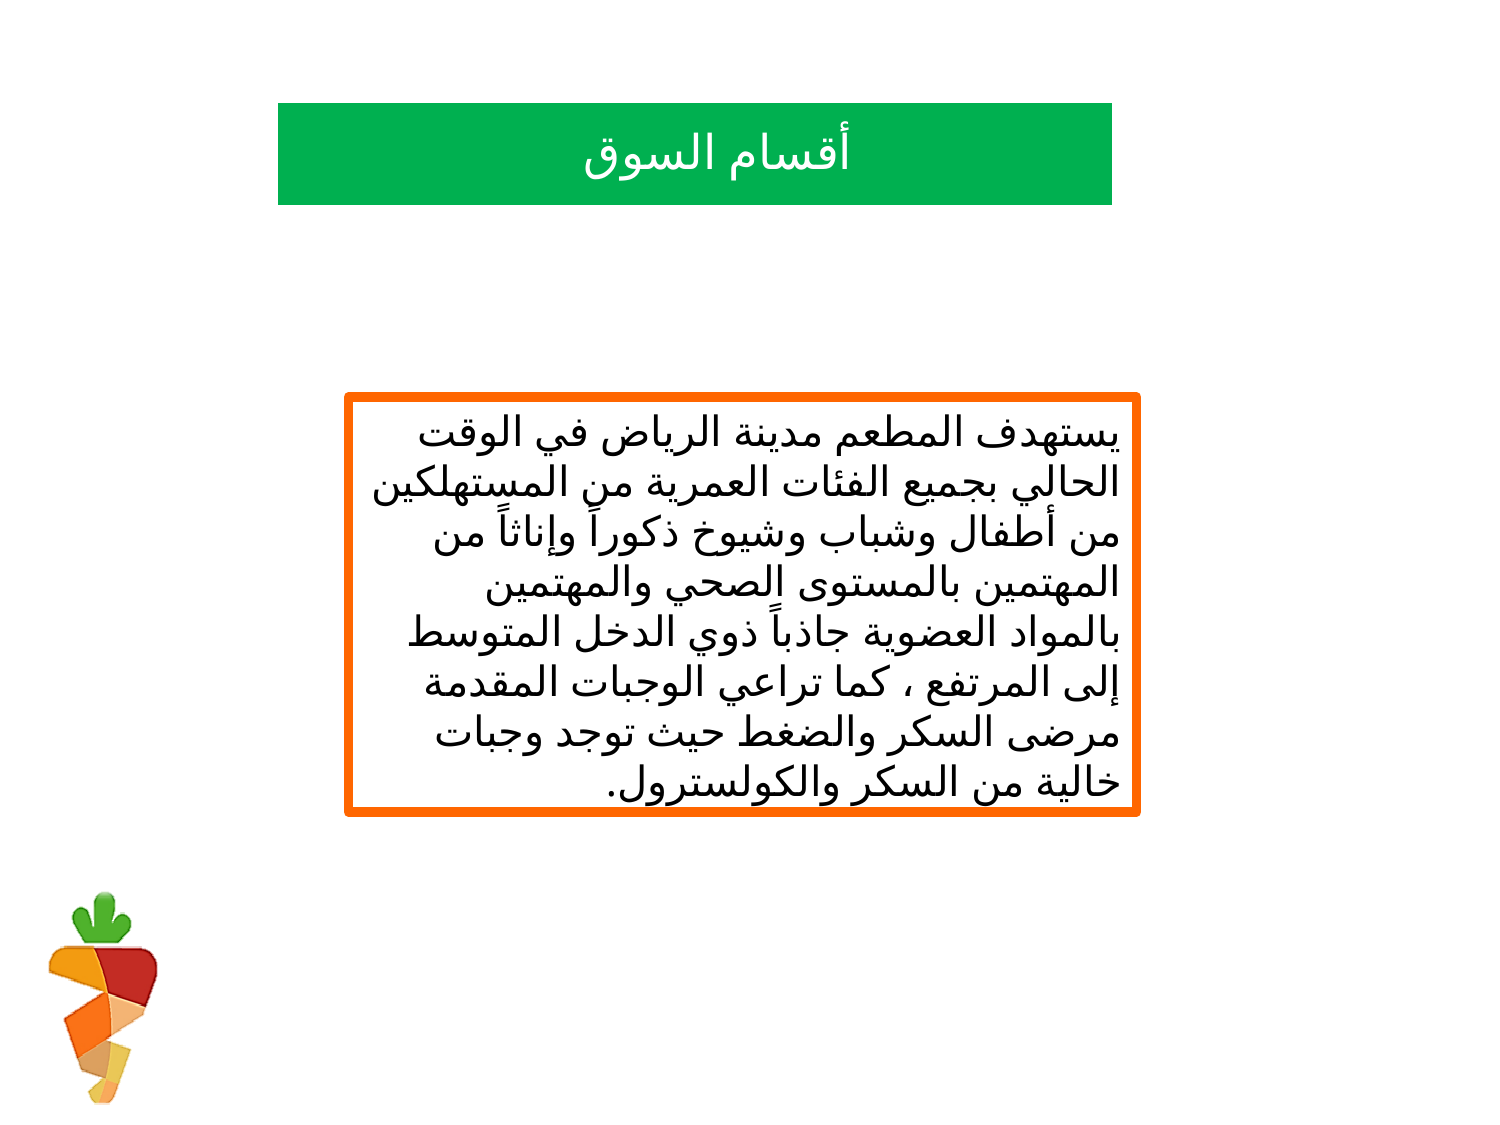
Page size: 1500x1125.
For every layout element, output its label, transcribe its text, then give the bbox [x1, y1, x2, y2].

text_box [277, 101, 1114, 207]
picture [41, 889, 163, 1105]
text_box يستهدف المطعم مدينة الرياض في الوقت الحالي بجميع الفئات العمرية من المستهلكين من أطفال وشباب وشيوخ ذكوراً وإناثاً من المهتمين بالمستوى الصحي والمهتمين بالمواد العضوية جاذباً ذوي الدخل المتوسط إلى المرتفع ، كما تراعي الوجبات المقدمة مرضى السكر والضغط حيث توجد وجبات خالية من السكر والكولسترول. [348, 397, 1137, 812]
